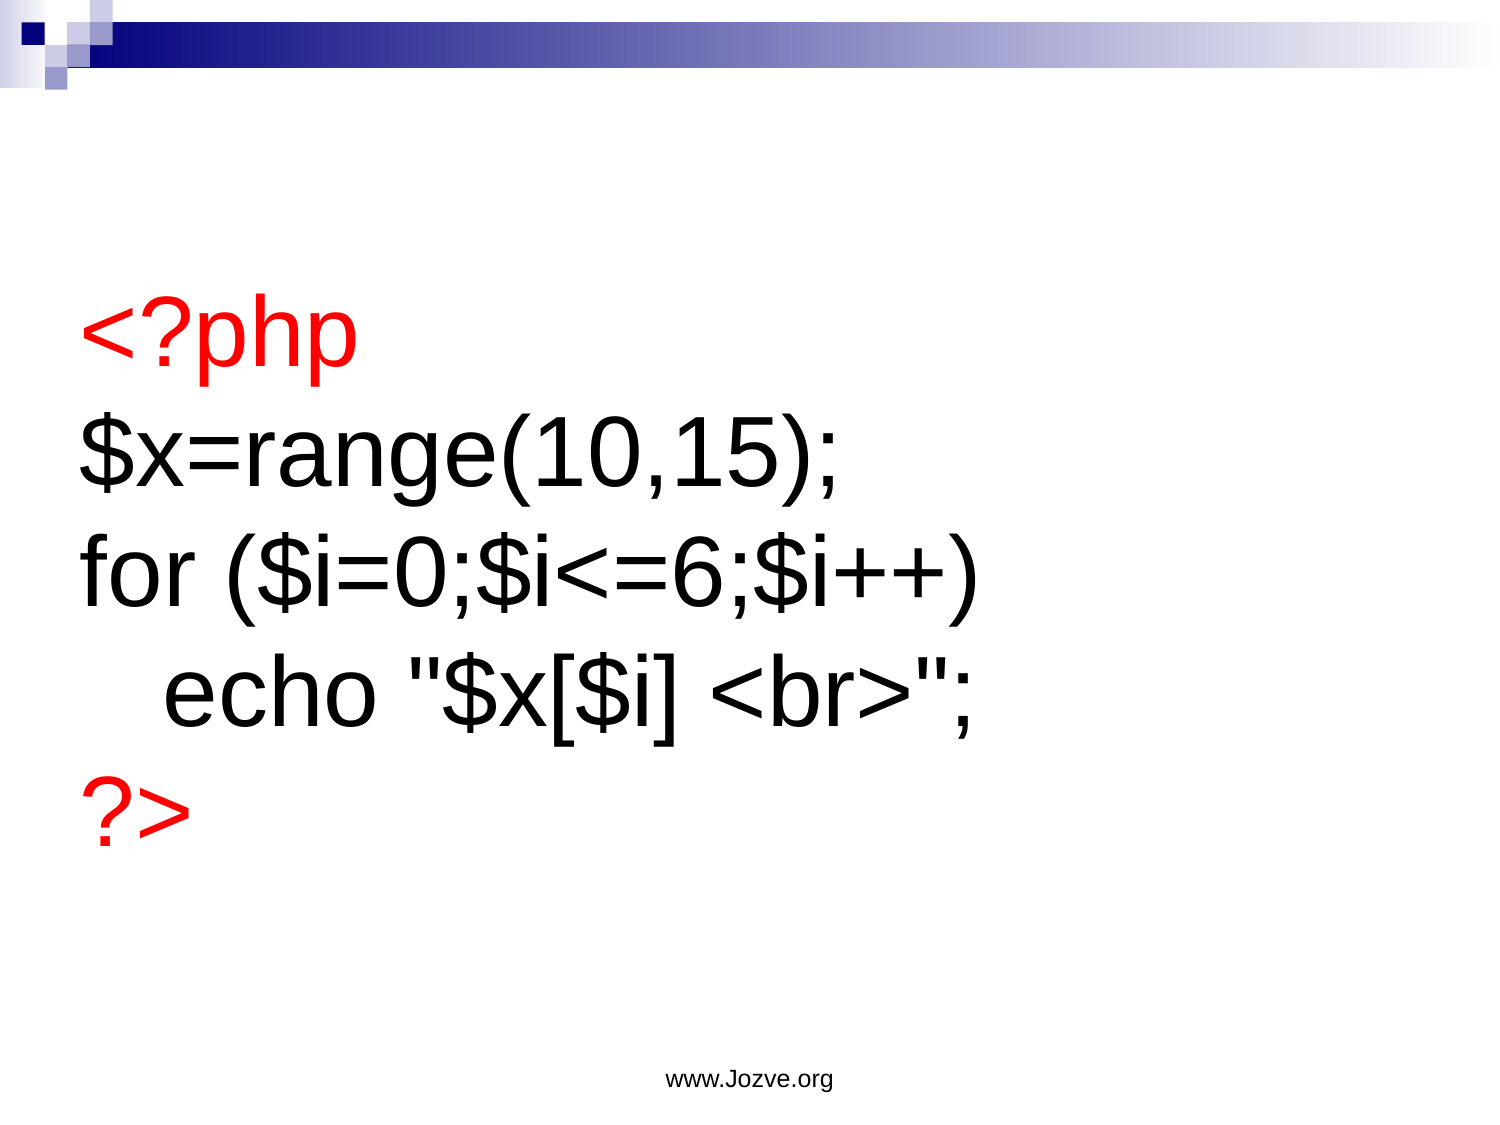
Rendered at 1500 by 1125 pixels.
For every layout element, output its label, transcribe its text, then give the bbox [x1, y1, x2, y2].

title <?php $x=range(10,15); for ($i=0;$i<=6;$i++) echo "$x[$i] <br>"; ?> [64, 74, 1426, 1059]
footer www.Jozve.org [512, 1024, 988, 1101]
